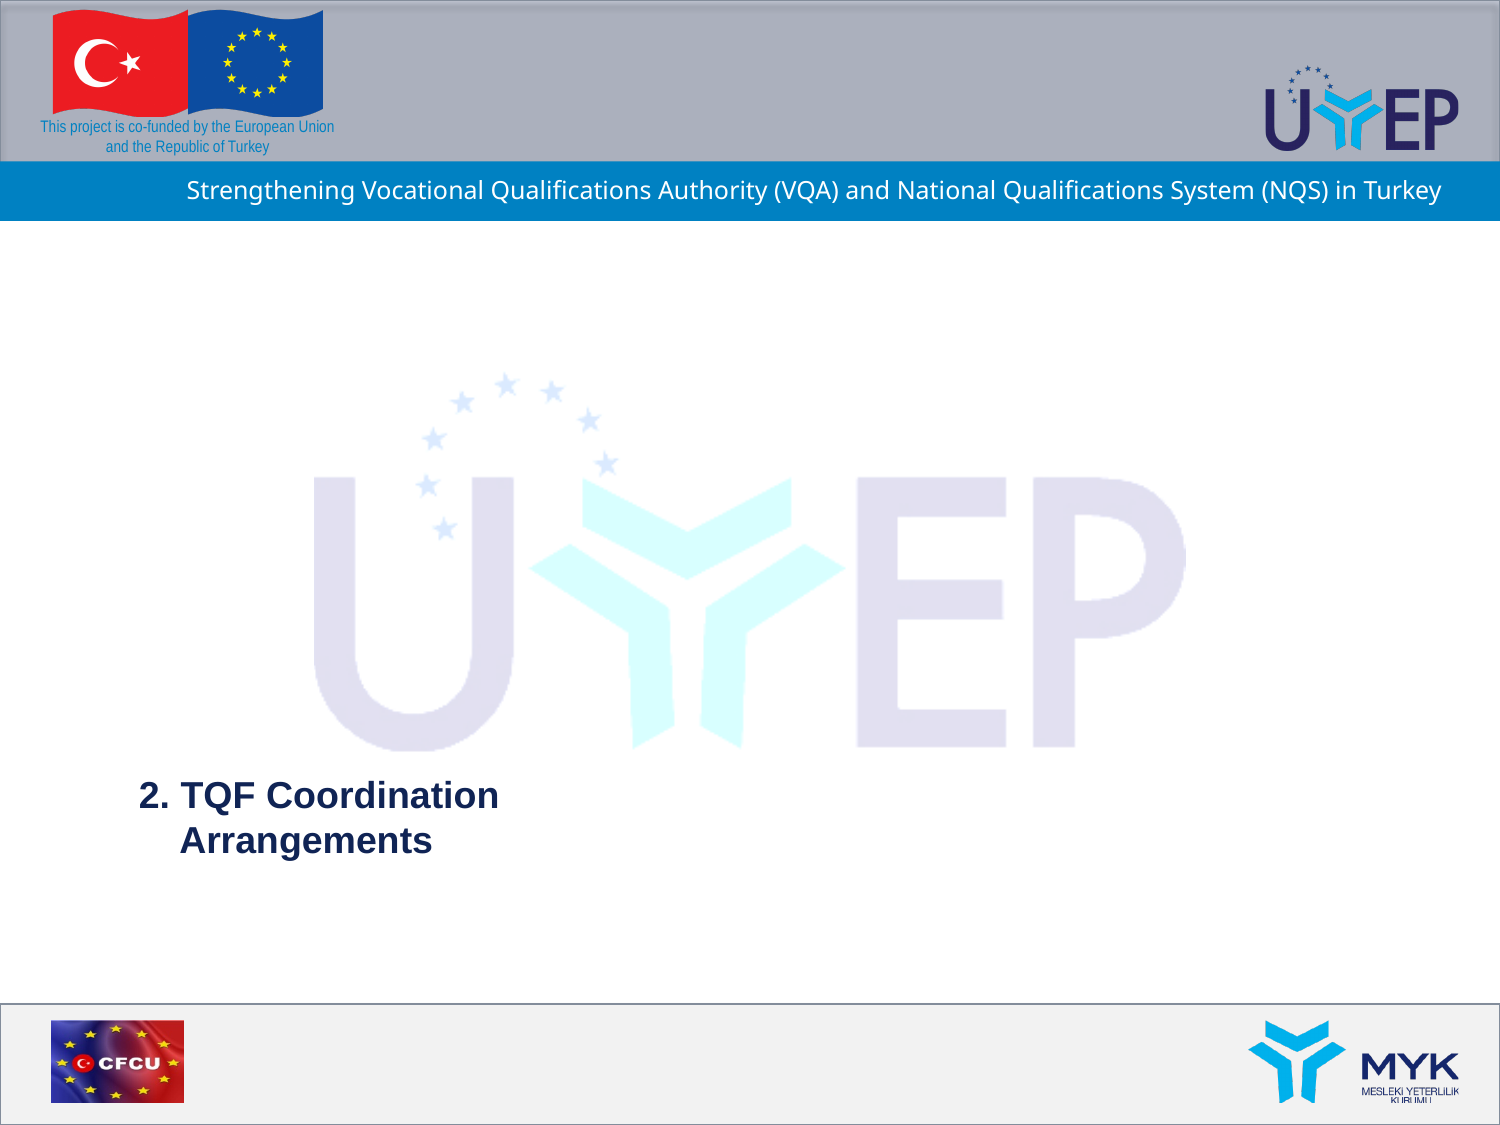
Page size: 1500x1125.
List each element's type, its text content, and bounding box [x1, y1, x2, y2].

picture [49, 120, 53, 132]
title 2. TQF Coordination Arrangements [123, 763, 1365, 869]
picture [51, 1020, 184, 1103]
picture [280, 123, 286, 130]
